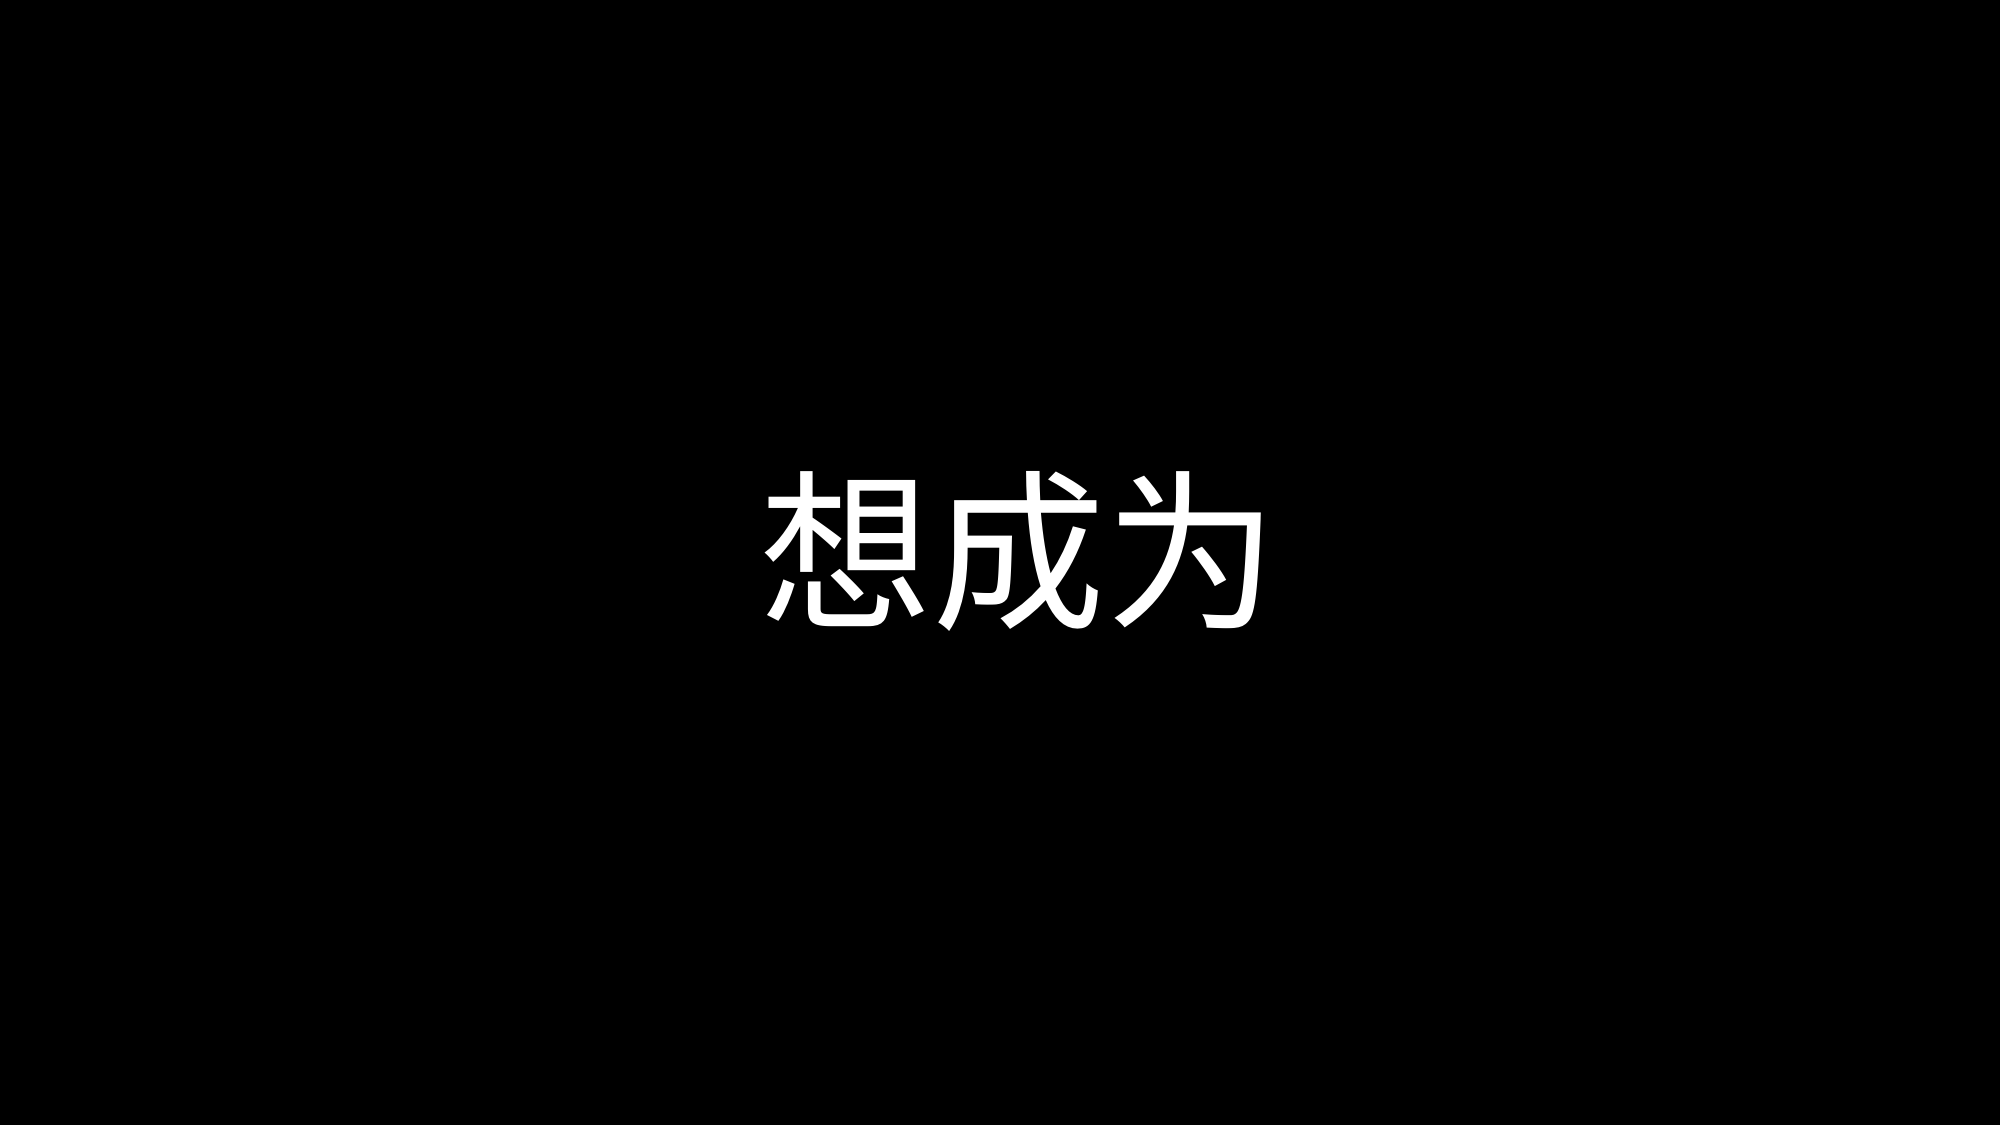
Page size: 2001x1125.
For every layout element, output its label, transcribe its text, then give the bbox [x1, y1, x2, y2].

text_box 想成为 [650, 435, 1389, 658]
